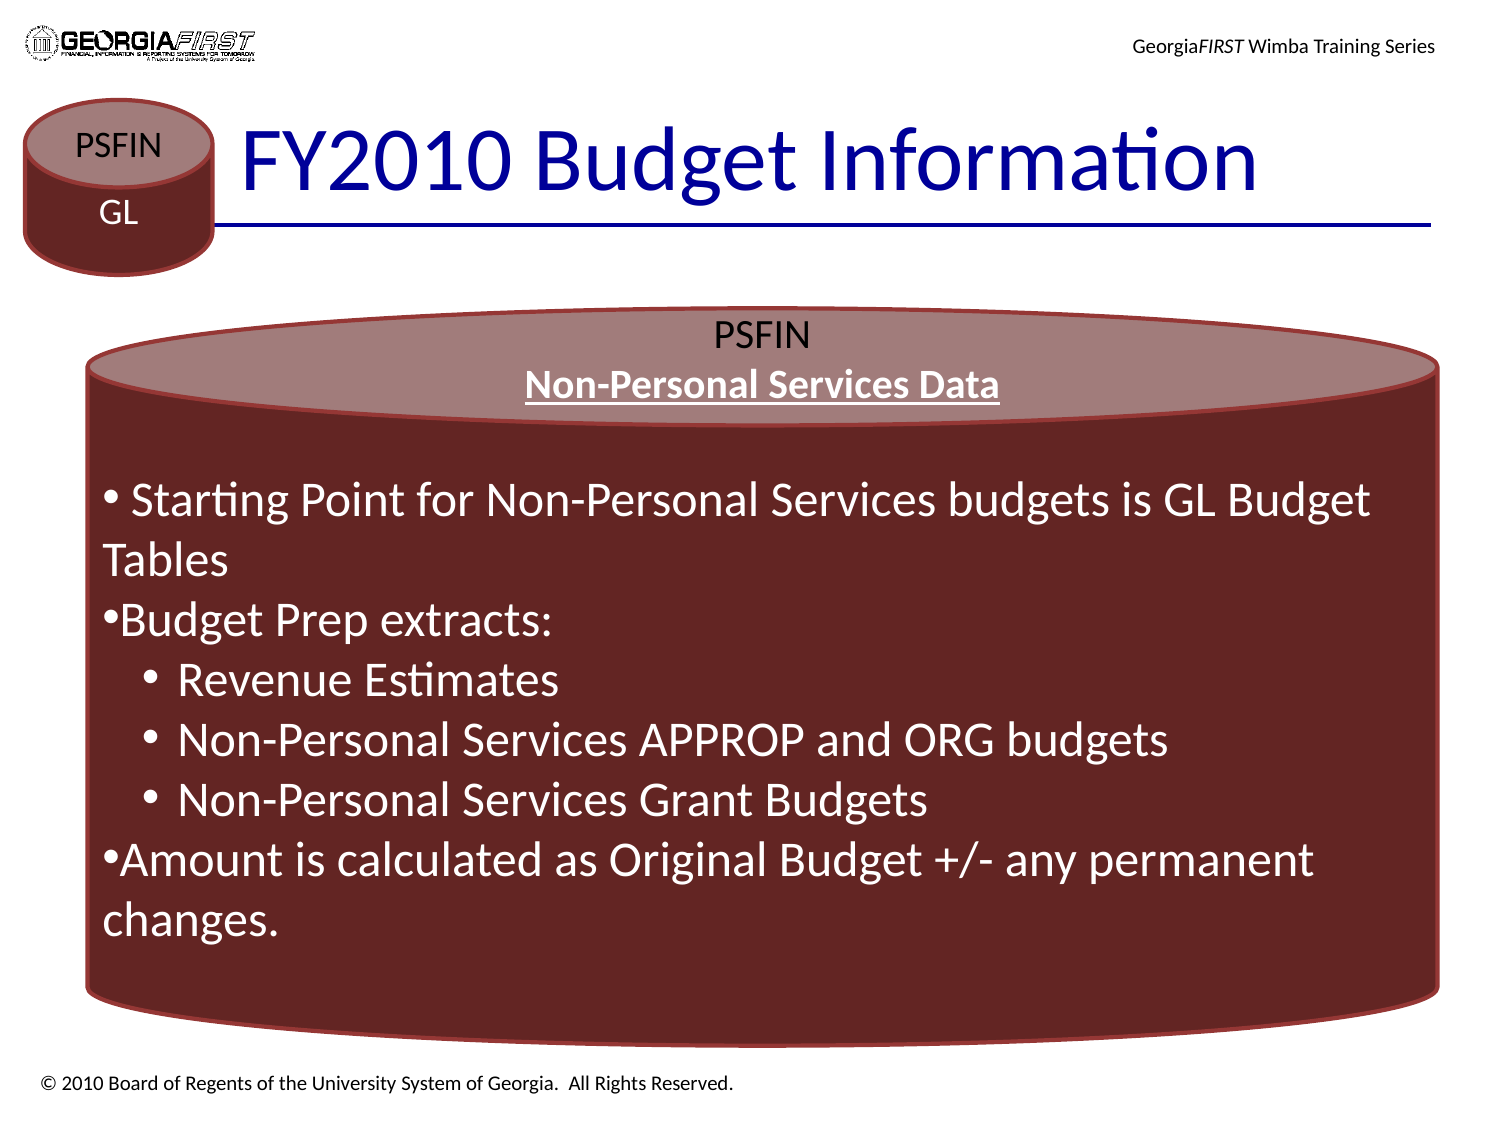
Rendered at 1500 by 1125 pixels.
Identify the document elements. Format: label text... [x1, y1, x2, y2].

title FY2010 Budget Information [225, 75, 1375, 233]
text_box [87, 299, 1438, 1047]
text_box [24, 99, 213, 276]
picture [24, 24, 255, 63]
